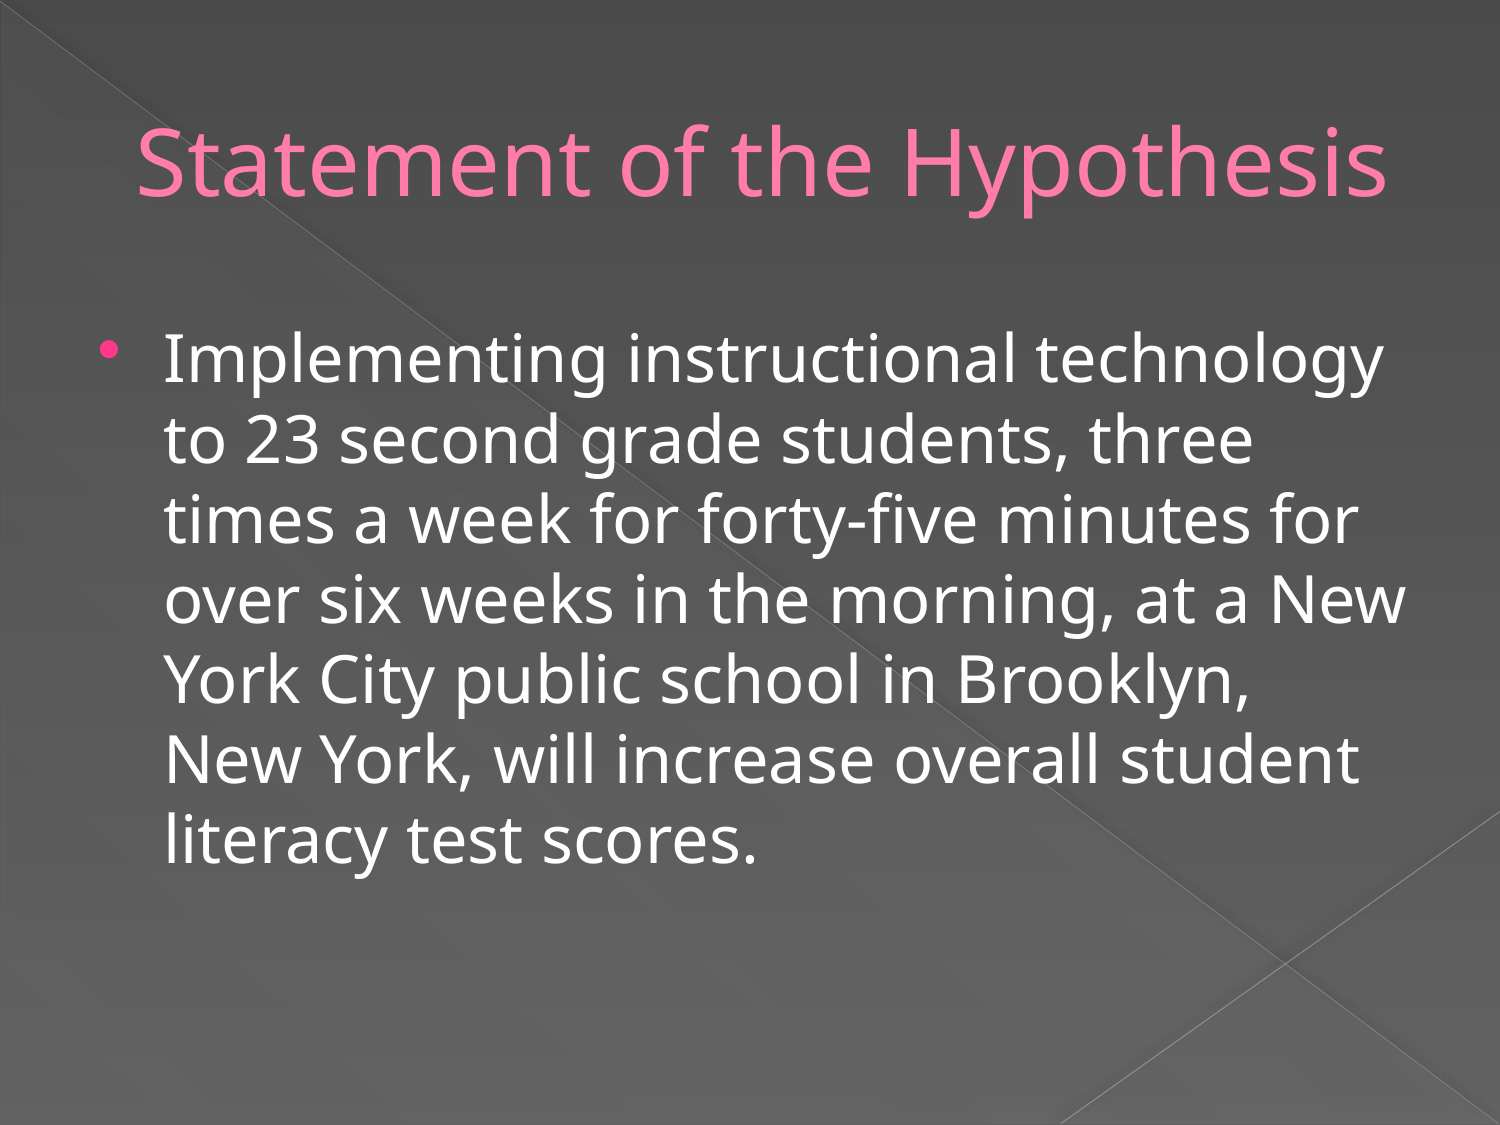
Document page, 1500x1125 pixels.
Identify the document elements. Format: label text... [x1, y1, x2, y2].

title Statement of the Hypothesis [41, 43, 1445, 274]
list Implementing instructional technology to 23 second grade students, three times a week for forty-five minutes for over six weeks in the morning, at a New York City public school in Brooklyn, New York, will increase overall student literacy test scores. [75, 308, 1425, 1011]
